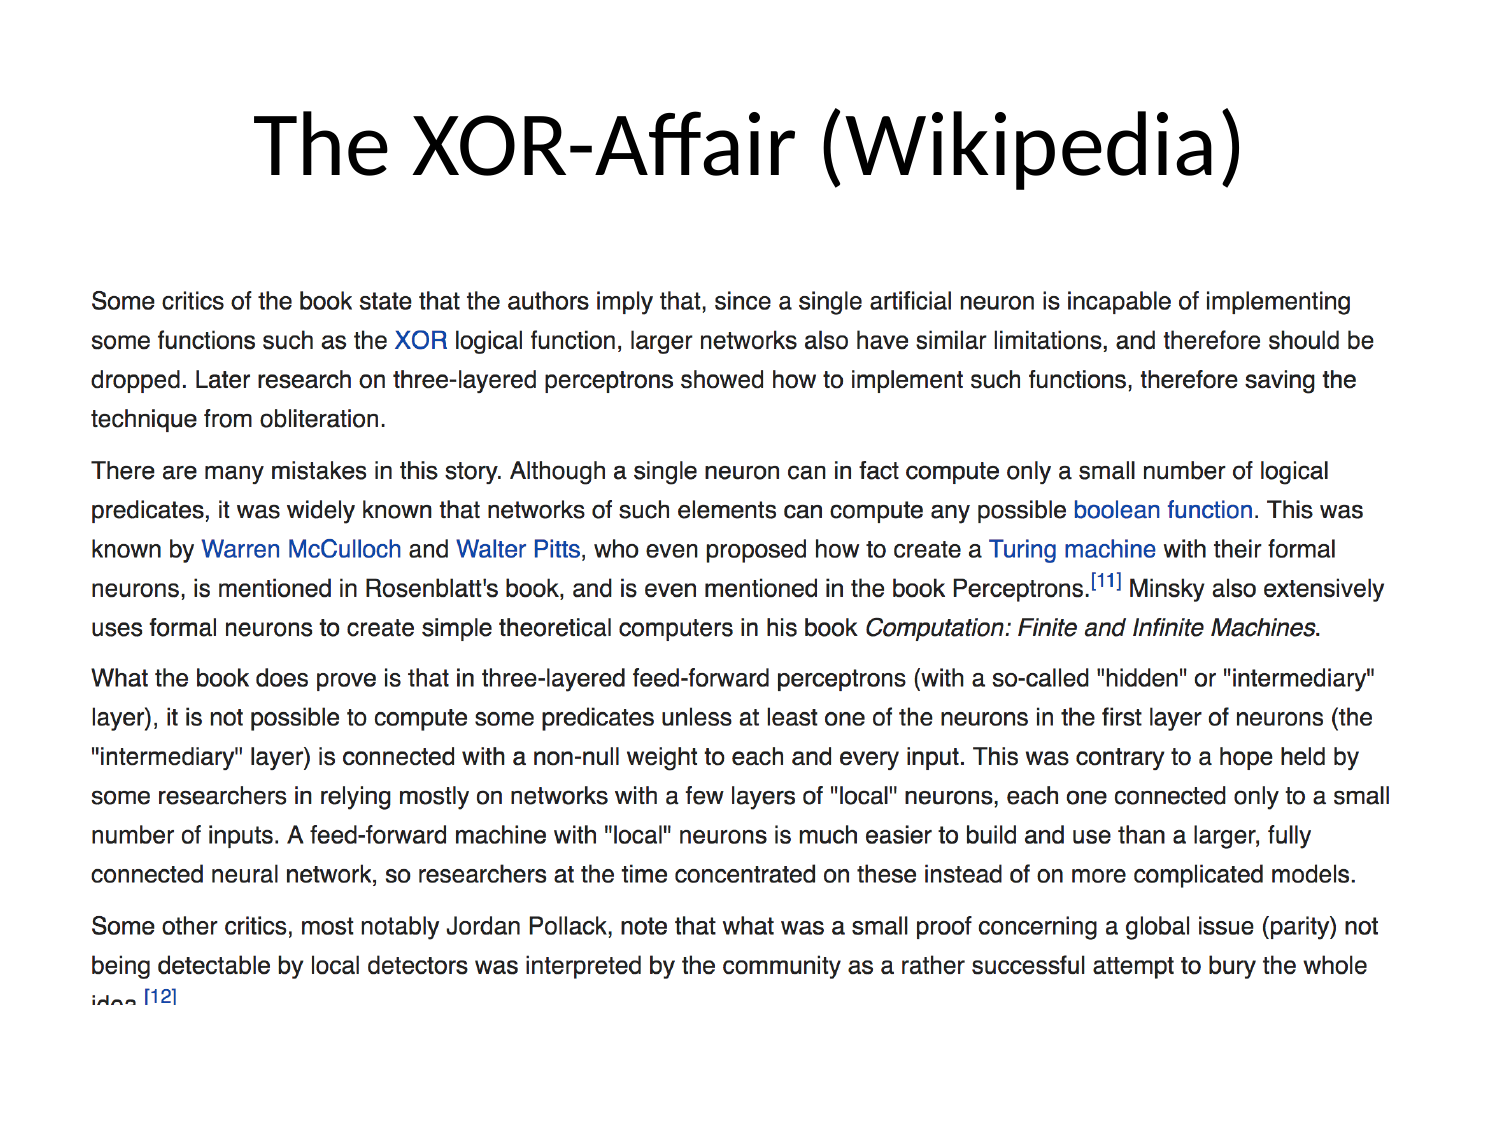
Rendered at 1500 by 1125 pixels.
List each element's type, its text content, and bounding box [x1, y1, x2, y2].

title The XOR-Affair (Wikipedia) [75, 45, 1425, 233]
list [74, 262, 1426, 1006]
